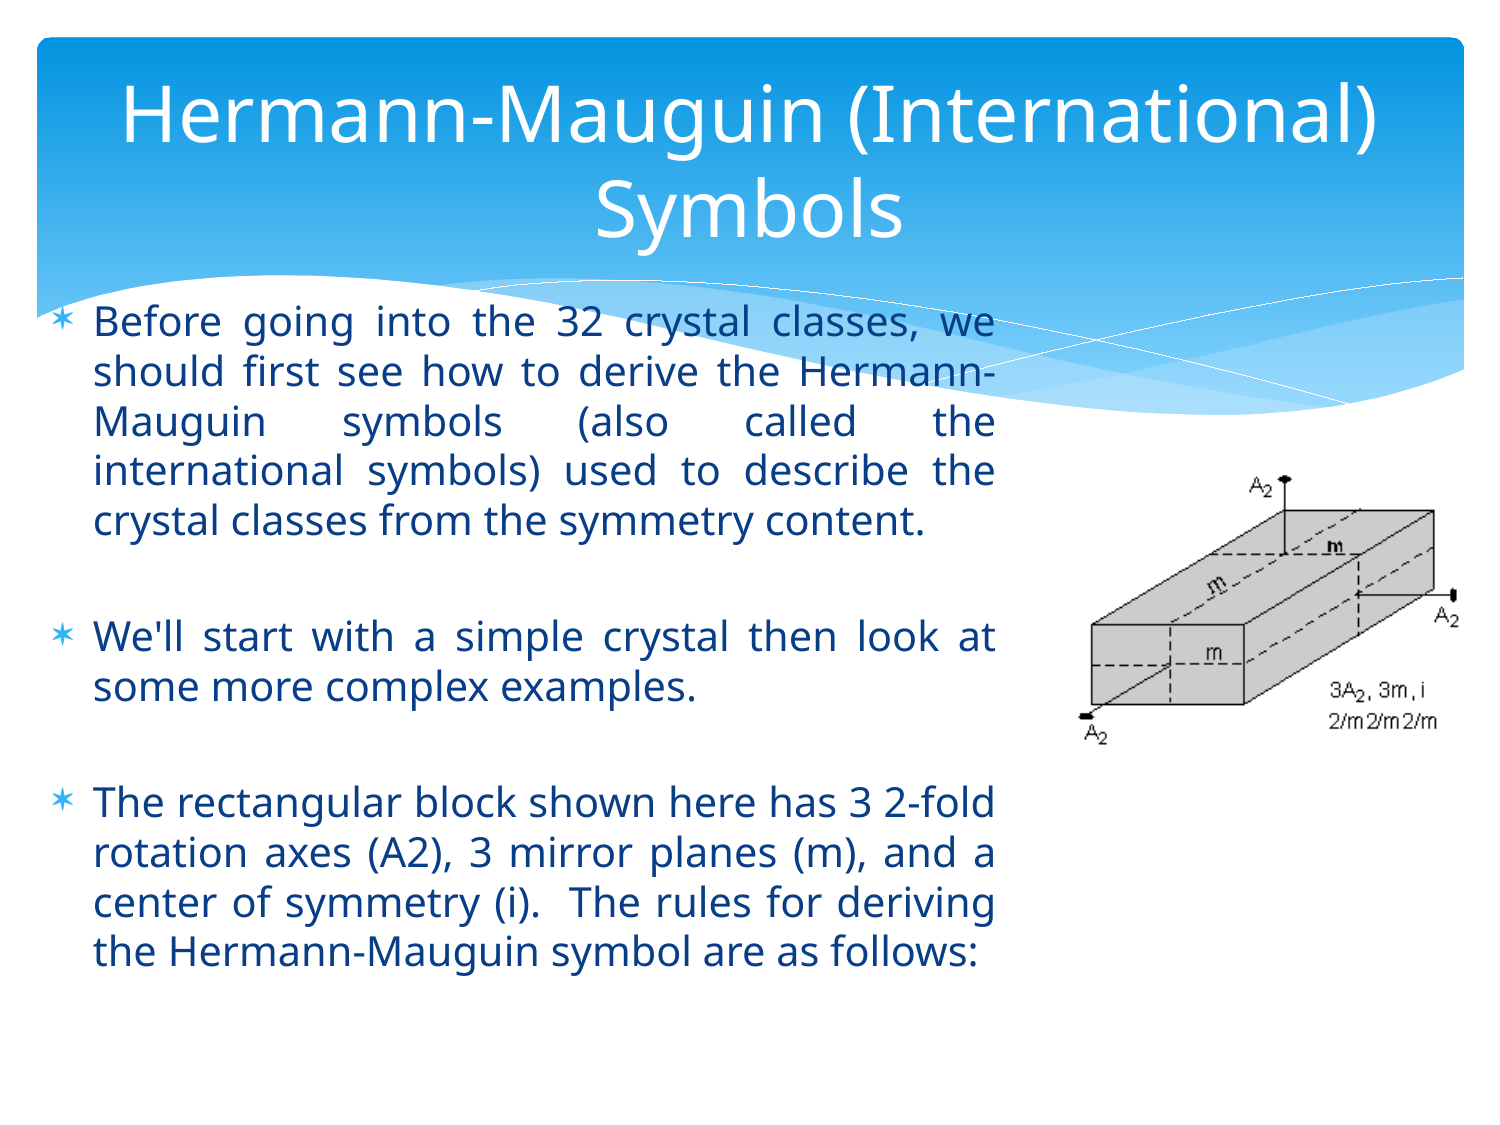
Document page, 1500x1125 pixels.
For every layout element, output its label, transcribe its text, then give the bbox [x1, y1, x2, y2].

list Before going into the 32 crystal classes, we should first see how to derive the Hermann-Mauguin symbols (also called the international symbols) used to describe the crystal classes from the symmetry content. We'll start with a simple crystal then look at some more complex examples. The rectangular block shown here has 3 2-fold rotation axes (A2), 3 mirror planes (m), and a center of symmetry (i). The rules for deriving the Hermann-Mauguin symbol are as follows: [37, 287, 1013, 1005]
title Hermann-Mauguin (International) Symbols [75, 55, 1425, 261]
picture [1074, 474, 1460, 752]
